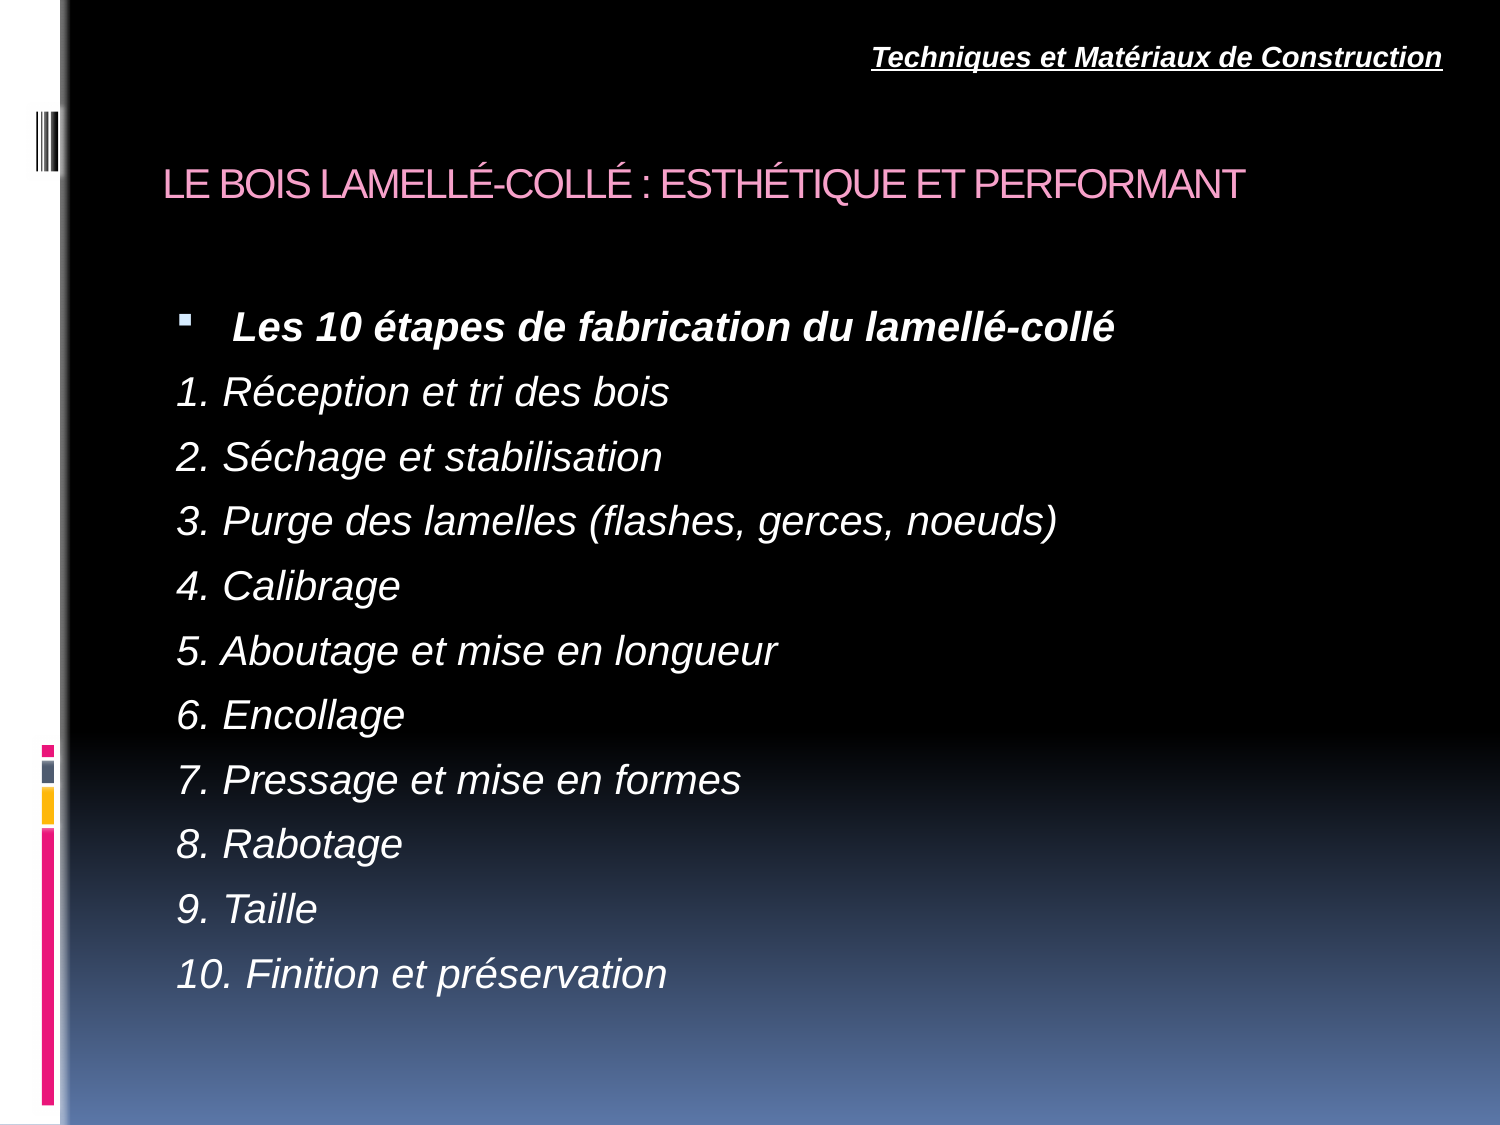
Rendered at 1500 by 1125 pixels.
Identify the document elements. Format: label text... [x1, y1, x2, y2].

list Les 10 étapes de fabrication du lamellé-collé 1. Réception et tri des bois 2. Séchage et stabilisation 3. Purge des lamelles (flashes, gerces, noeuds) 4. Calibrage 5. Aboutage et mise en longueur 6. Encollage 7. Pressage et mise en formes 8. Rabotage 9. Taille 10. Finition et préservation [150, 292, 1425, 1043]
text_box Techniques et Matériaux de Construction [856, 30, 1500, 81]
text_box Le bois lamellé-collé : esthétique et performant [147, 148, 1423, 299]
